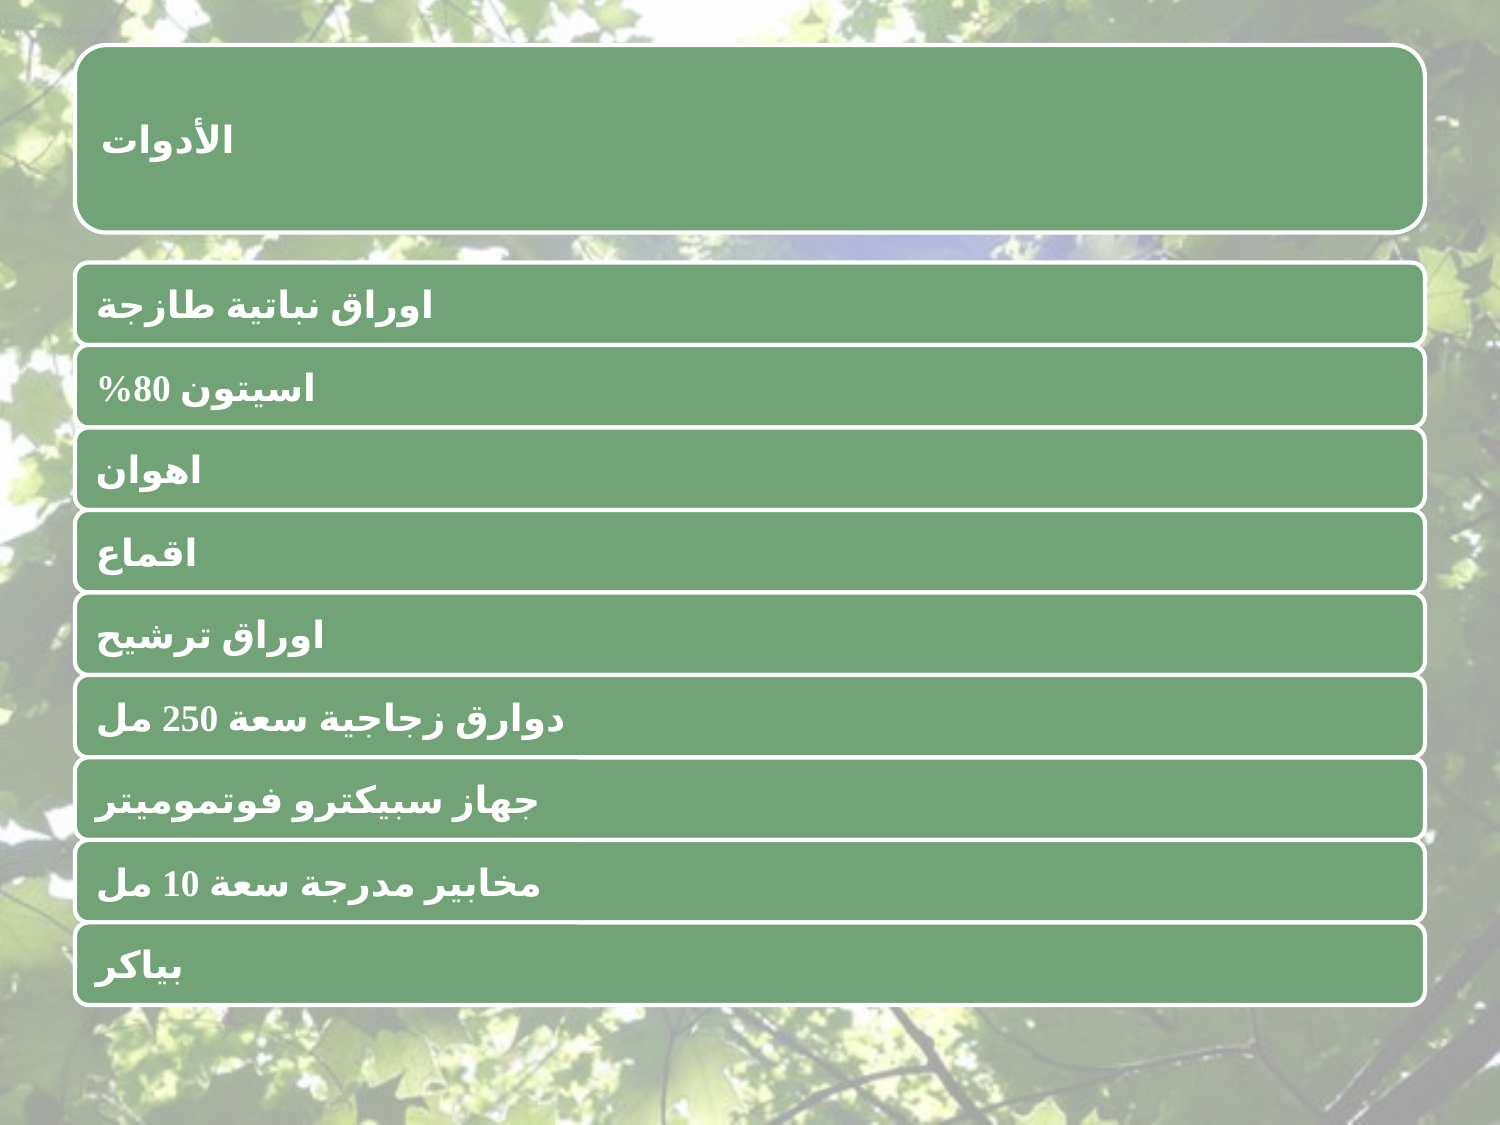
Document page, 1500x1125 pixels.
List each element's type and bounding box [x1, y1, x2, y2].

list [74, 262, 1426, 1006]
text_box [74, 44, 1426, 233]
